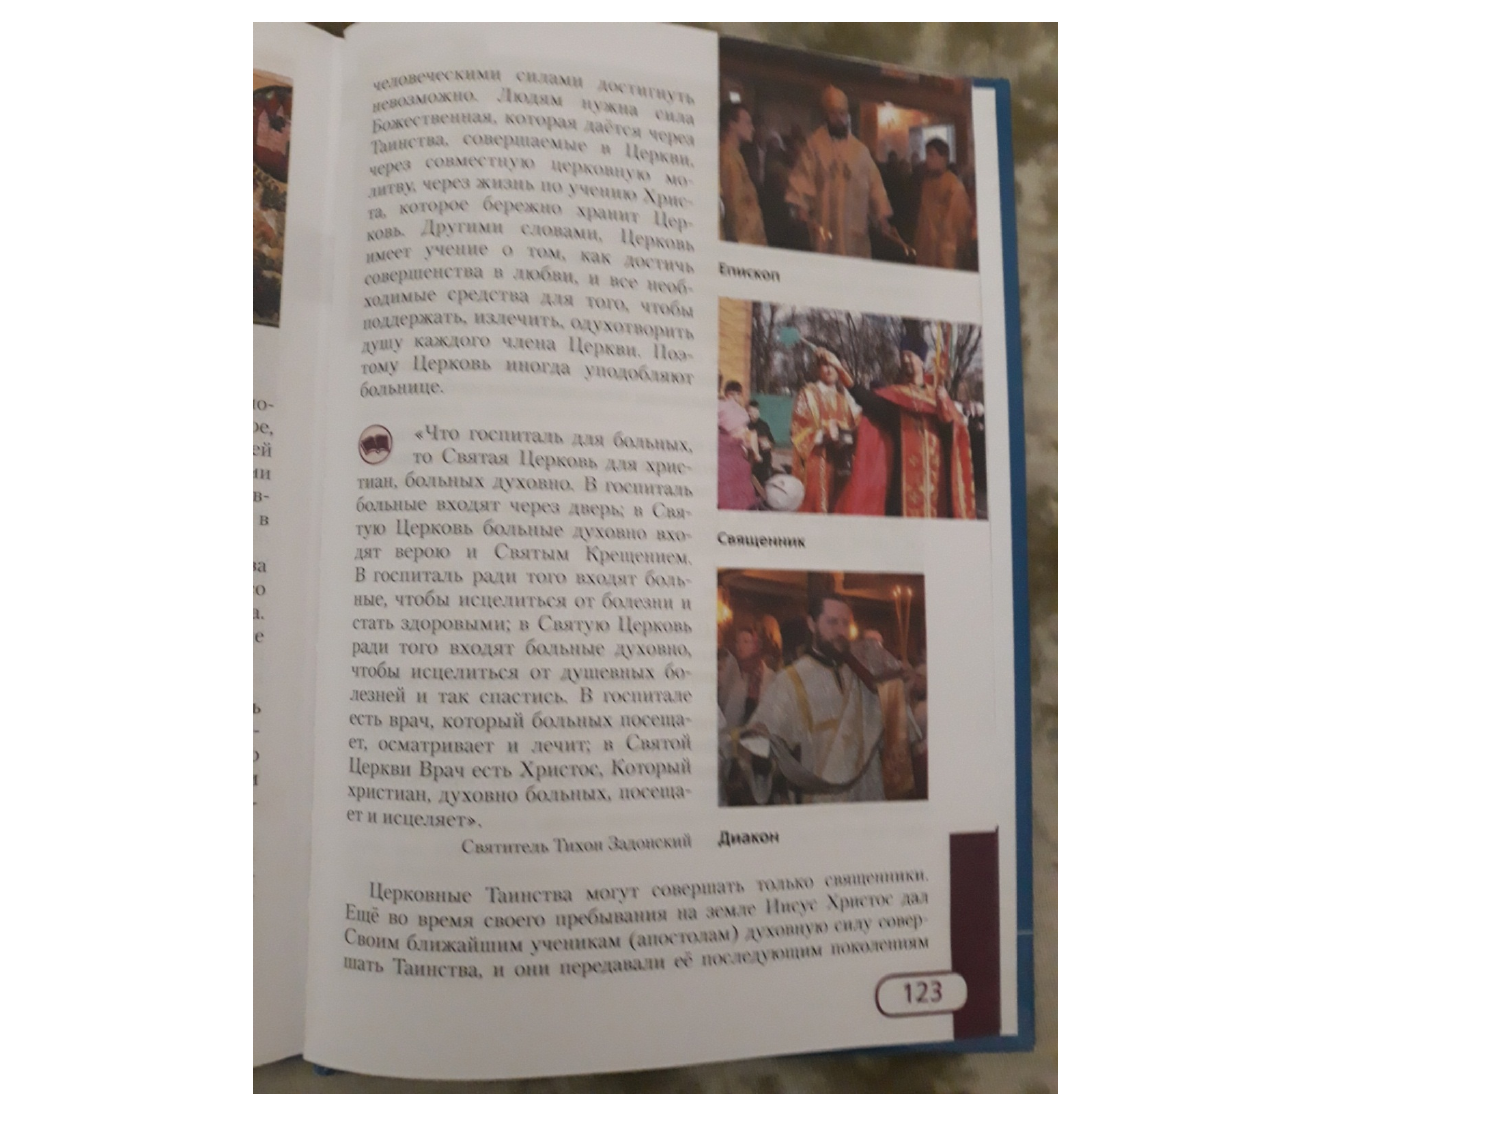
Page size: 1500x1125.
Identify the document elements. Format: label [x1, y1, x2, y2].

picture [253, 22, 1058, 1094]
